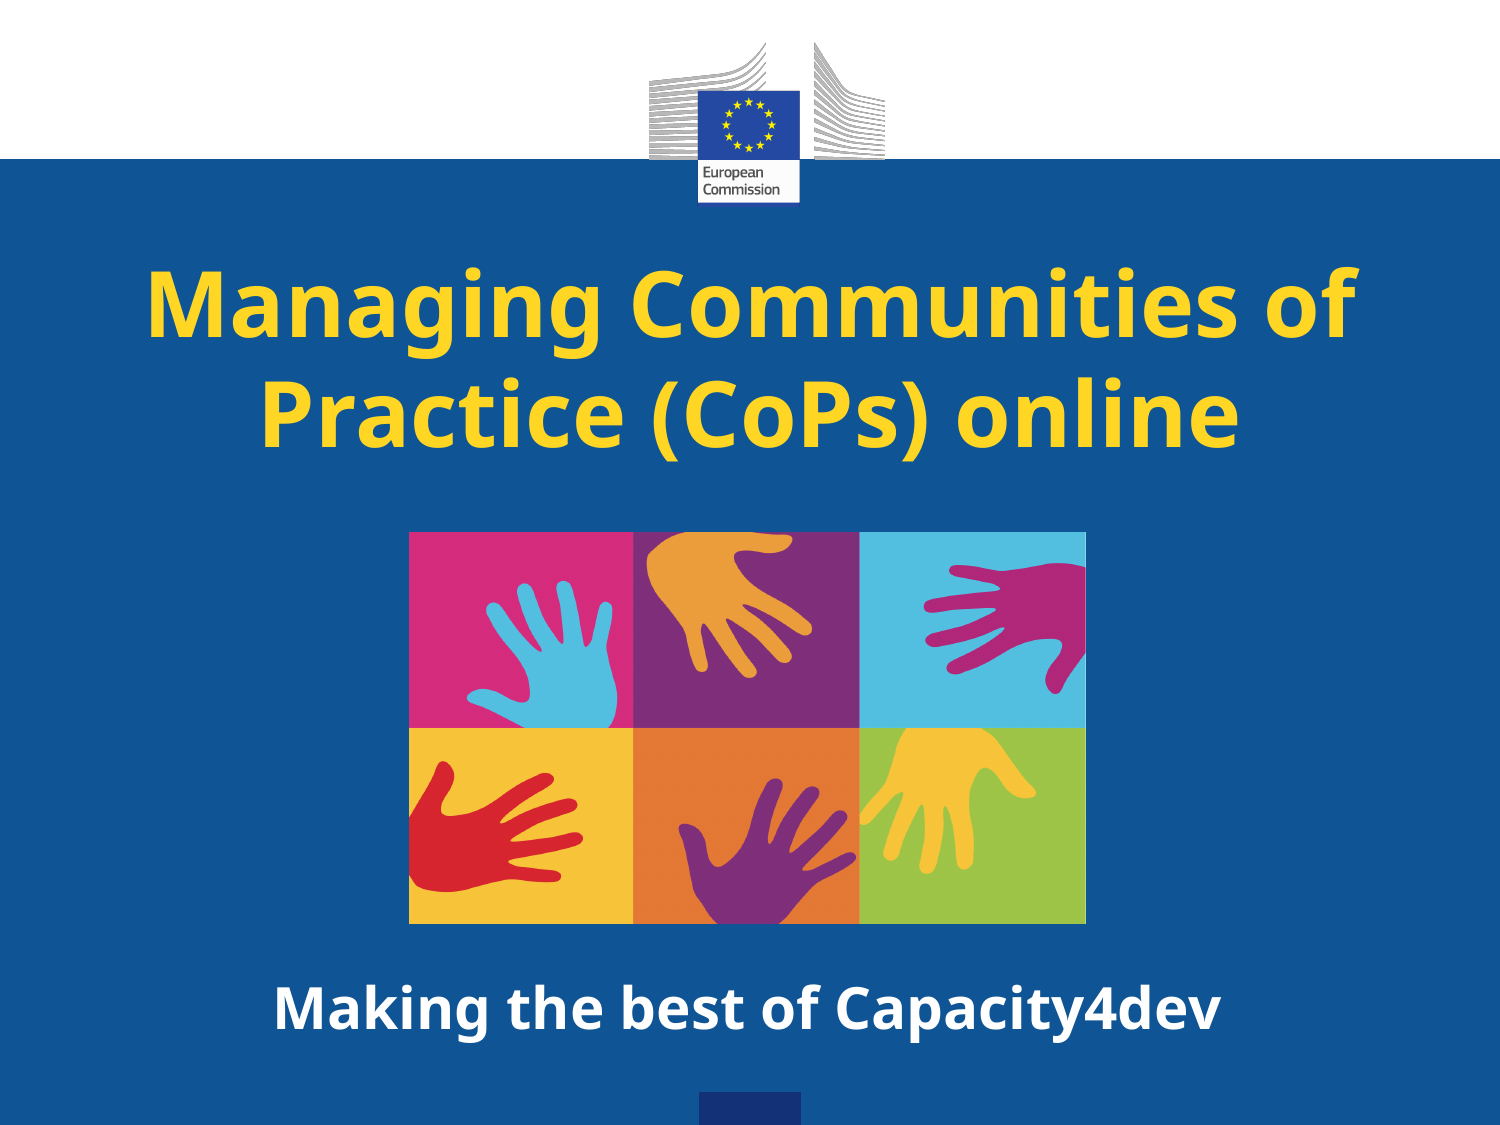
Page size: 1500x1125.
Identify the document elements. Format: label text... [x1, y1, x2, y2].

title Managing Communities of Practice (CoPs) online [53, 290, 1447, 421]
picture [409, 532, 1086, 925]
subtitle Making the best of Capacity4dev [47, 964, 1447, 1125]
picture [649, 42, 885, 207]
